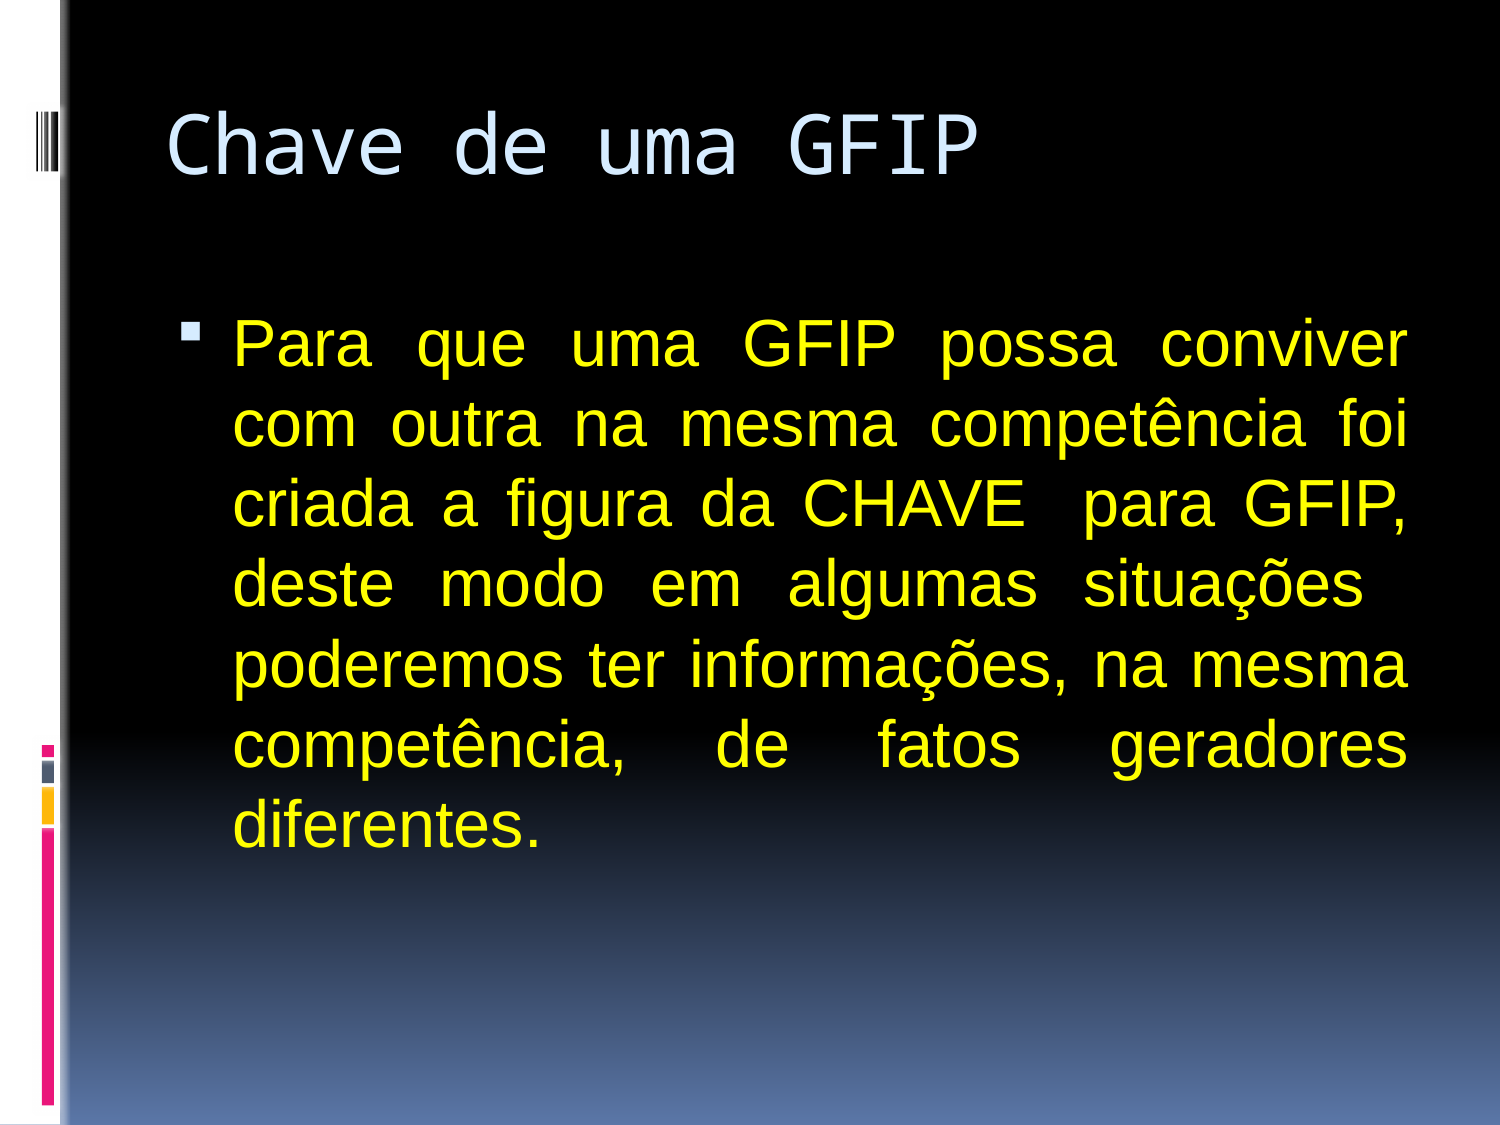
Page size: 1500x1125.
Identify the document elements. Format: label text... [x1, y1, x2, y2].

list Para que uma GFIP possa conviver com outra na mesma competência foi criada a figura da CHAVE para GFIP, deste modo em algumas situações poderemos ter informações, na mesma competência, de fatos geradores diferentes. [150, 292, 1425, 1043]
title Chave de uma GFIP [150, 83, 1425, 234]
